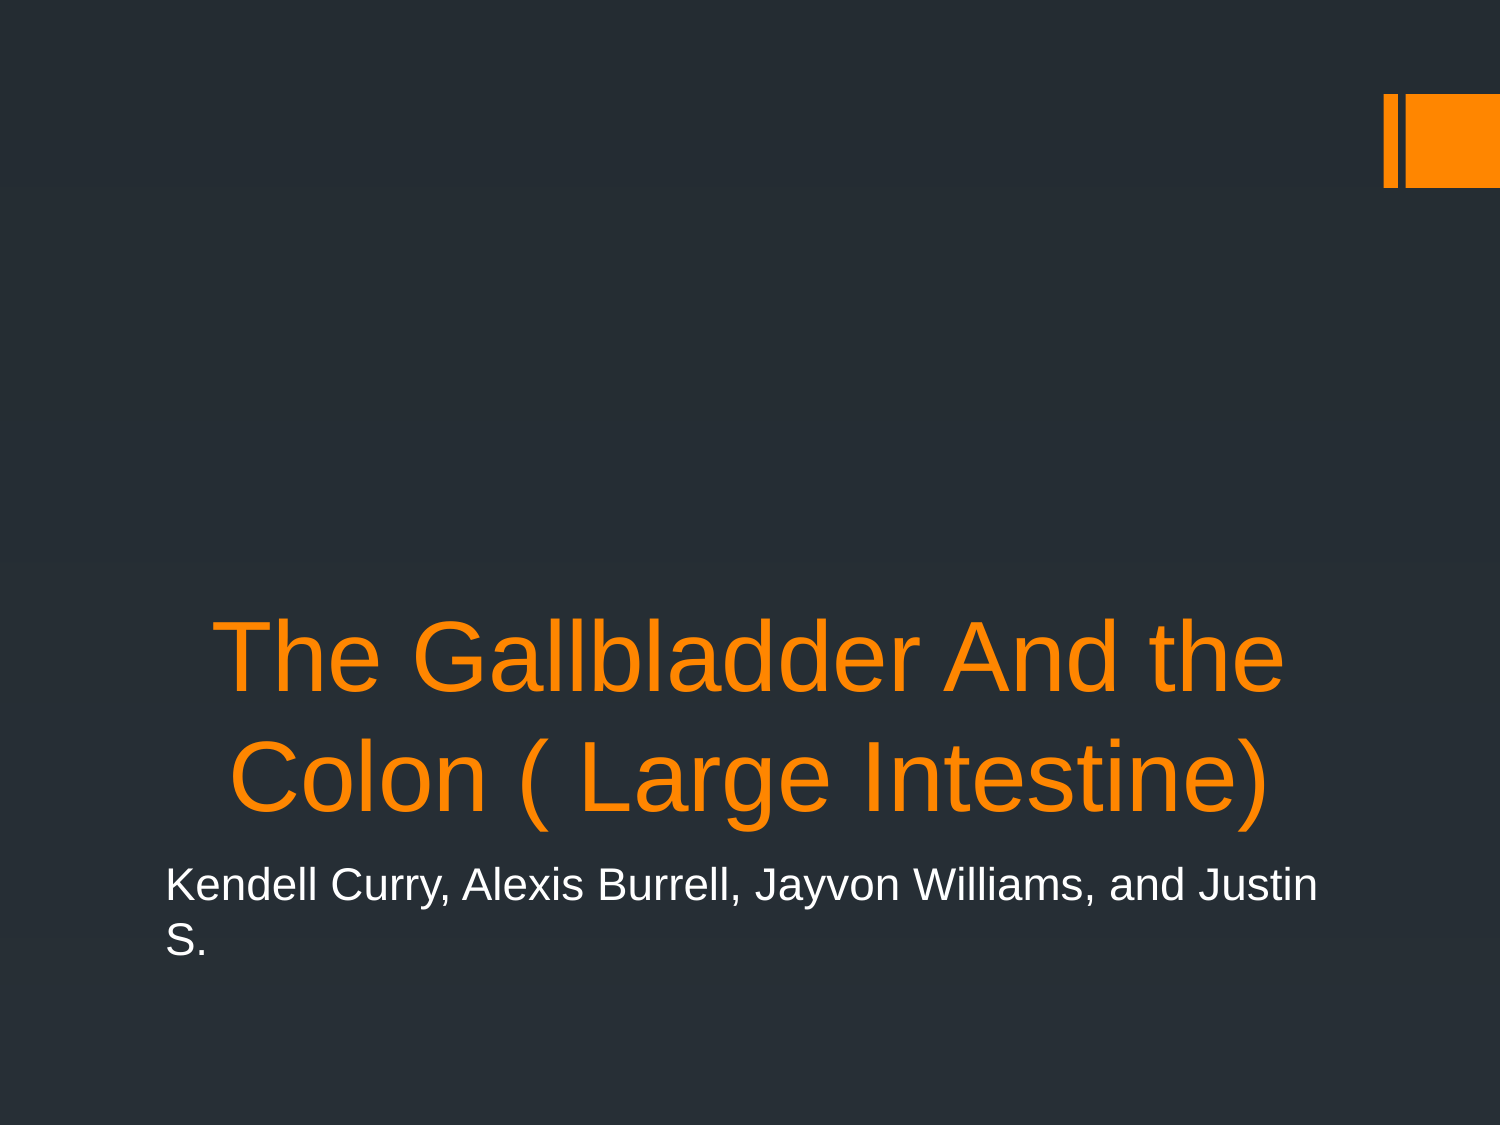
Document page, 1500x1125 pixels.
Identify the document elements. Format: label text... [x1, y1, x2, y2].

subtitle Kendell Curry, Alexis Burrell, Jayvon Williams, and Justin S. [150, 847, 1350, 1036]
title The Gallbladder And the Colon ( Large Intestine) [150, 412, 1350, 839]
